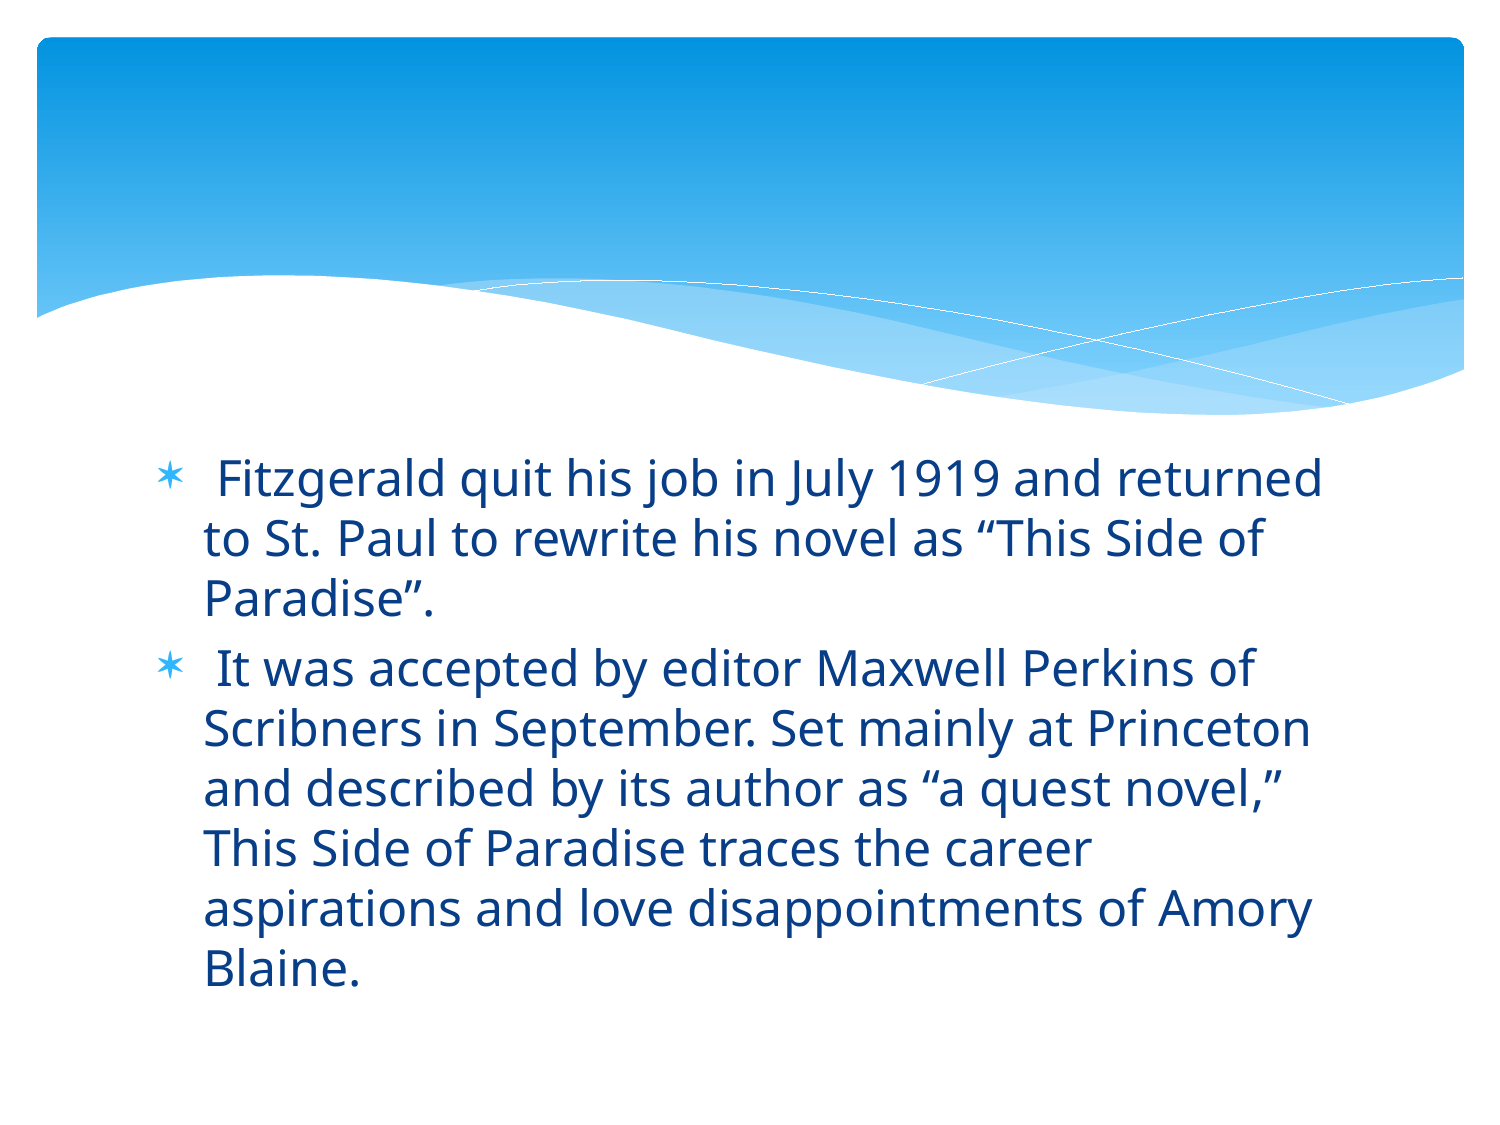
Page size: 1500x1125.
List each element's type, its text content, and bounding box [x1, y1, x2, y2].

list Fitzgerald quit his job in July 1919 and returned to St. Paul to rewrite his novel as “This Side of Paradise”. It was accepted by editor Maxwell Perkins of Scribners in September. Set mainly at Princeton and described by its author as “a quest novel,” This Side of Paradise traces the career aspirations and love disappointments of Amory Blaine. [143, 438, 1359, 1005]
